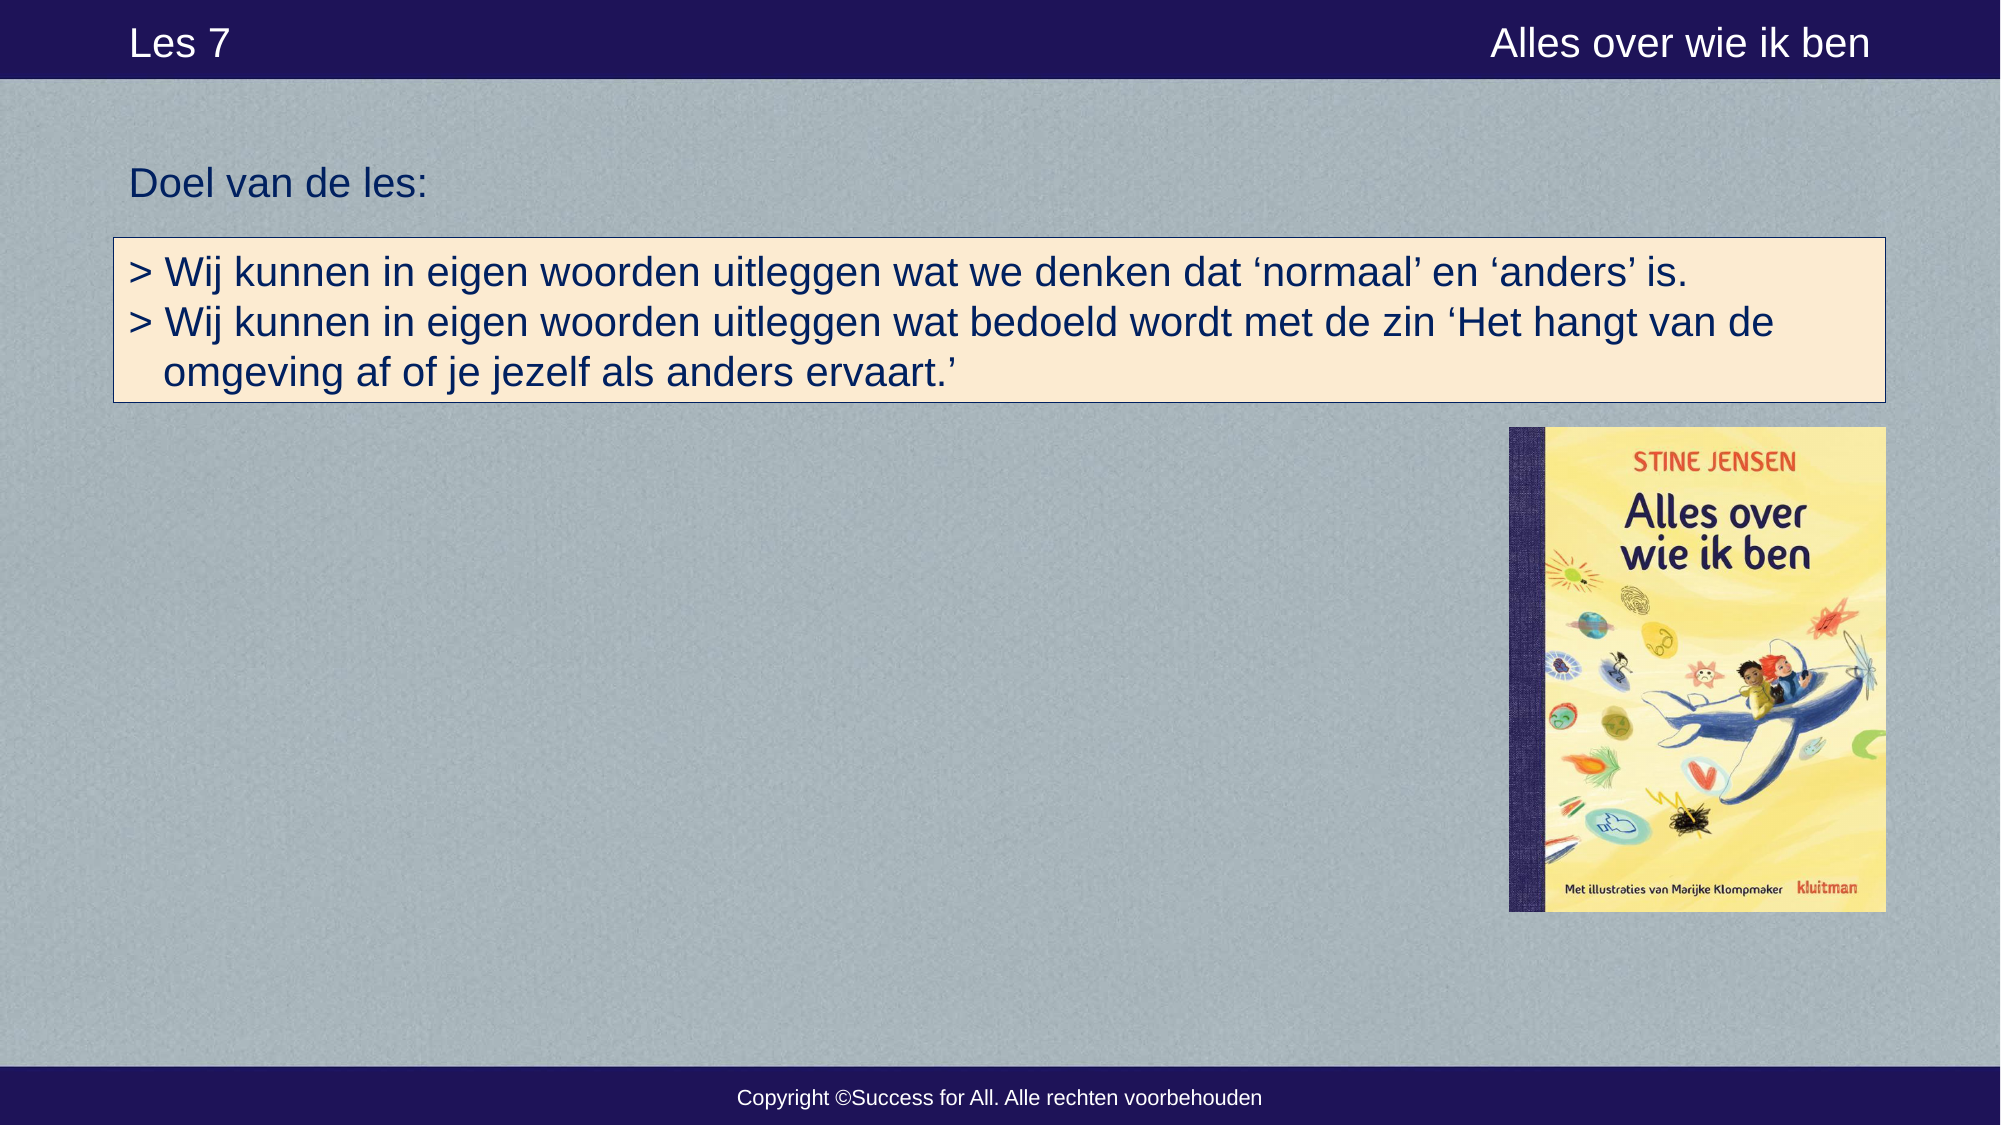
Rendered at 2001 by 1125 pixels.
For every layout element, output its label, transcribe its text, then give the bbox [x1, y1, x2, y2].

text_box > Wij kunnen in eigen woorden uitleggen wat we denken dat ‘normaal’ en ‘anders’ is. > Wij kunnen in eigen woorden uitleggen wat bedoeld wordt met de zin ‘Het hangt van de omgeving af of je jezelf als anders ervaart.’ [113, 237, 1886, 403]
text_box Doel van de les: [113, 148, 1635, 214]
text_box Copyright ©Success for All. Alle rechten voorbehouden [0, 1076, 2000, 1125]
text_box Alles over wie ik ben [999, 8, 1886, 73]
text_box Les 7 [114, 8, 354, 73]
picture [0, 0, 2001, 1125]
